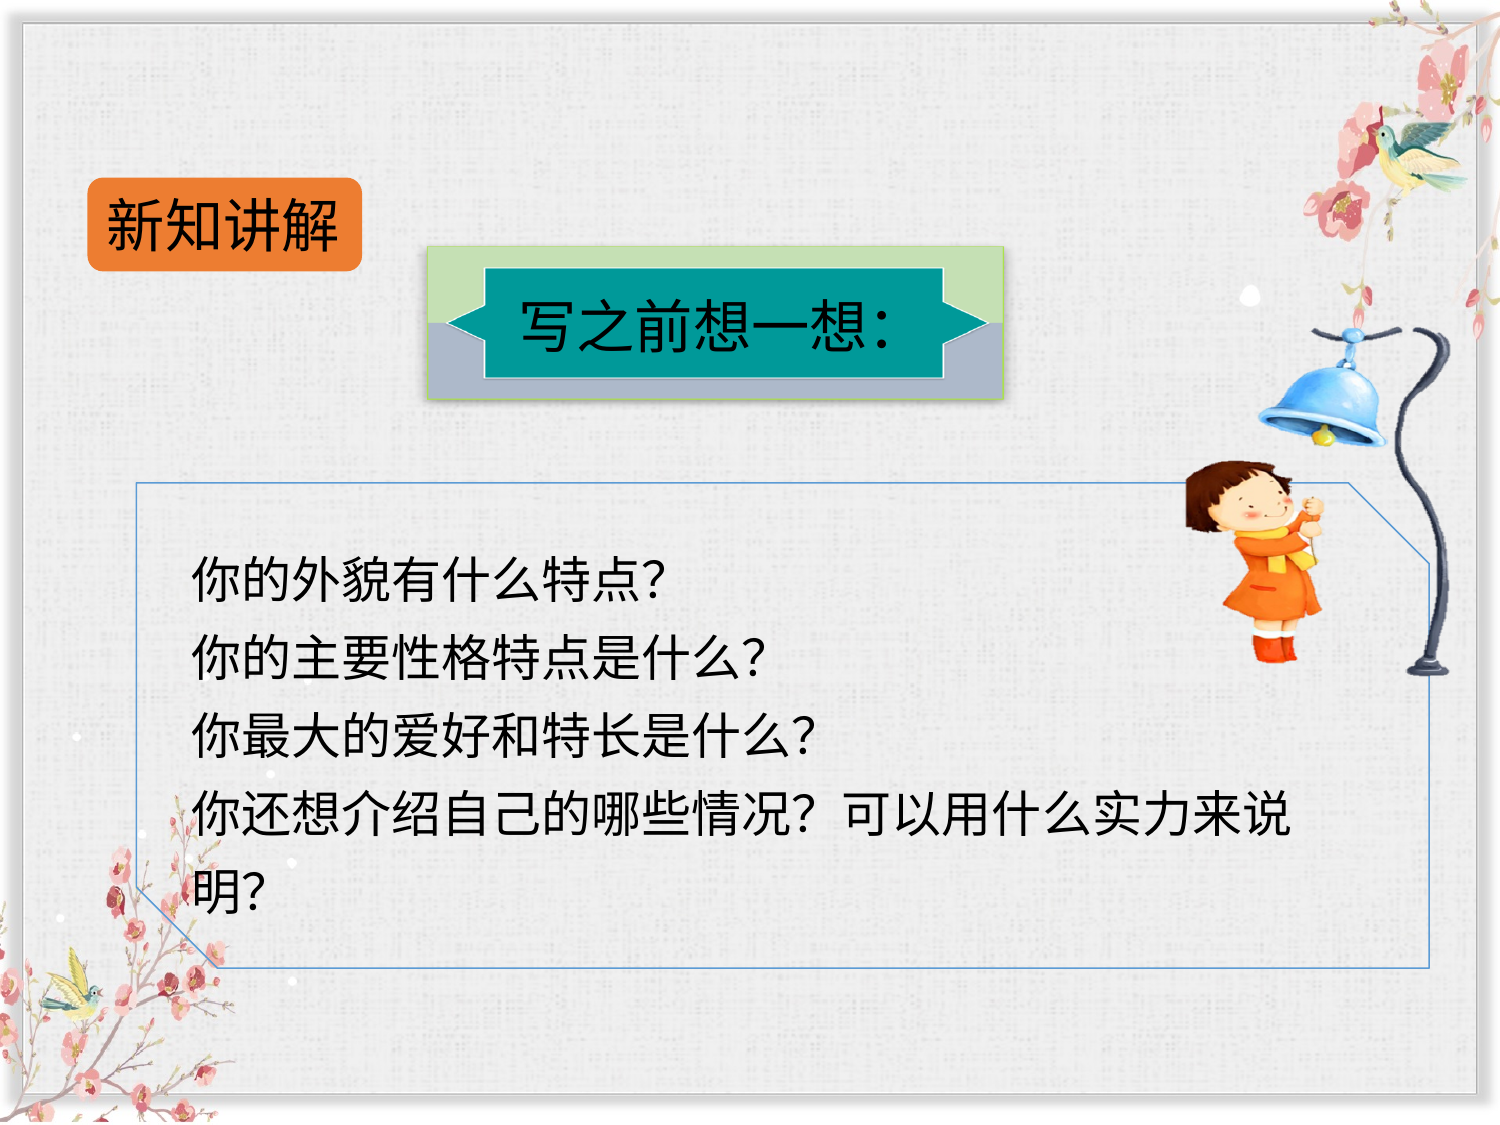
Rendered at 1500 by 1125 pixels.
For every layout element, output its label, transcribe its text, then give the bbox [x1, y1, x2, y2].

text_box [406, 238, 1024, 413]
text_box 新知讲解 [87, 177, 363, 272]
text_box 你的外貌有什么特点？ 你的主要性格特点是什么？ 你最大的爱好和特长是什么？ 你还想介绍自己的哪些情况？可以用什么实力来说明？ [136, 482, 1430, 969]
picture [0, 0, 1500, 1125]
